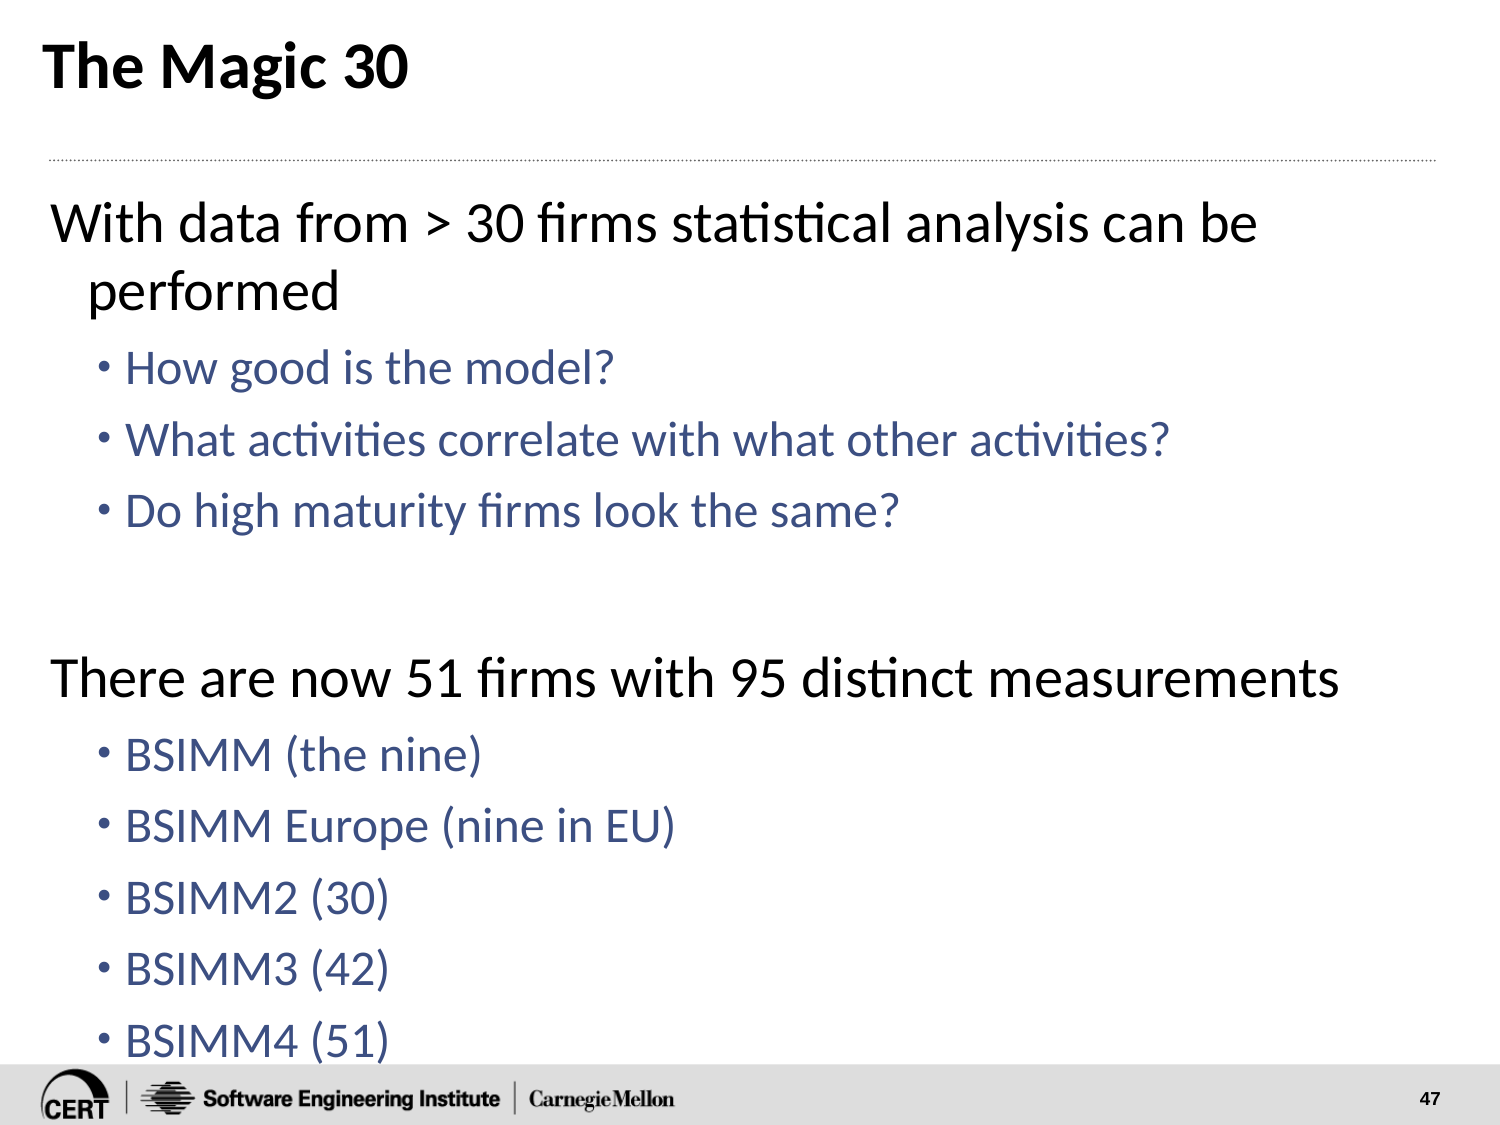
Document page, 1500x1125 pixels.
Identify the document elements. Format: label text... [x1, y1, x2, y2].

picture [24, 1065, 688, 1125]
title The Magic 30 [42, 37, 1434, 155]
list With data from > 30 firms statistical analysis can be performed How good is the model? What activities correlate with what other activities? Do high maturity firms look the same? There are now 51 firms with 95 distinct measurements BSIMM (the nine) BSIMM Europe (nine in EU) BSIMM2 (30) BSIMM3 (42) BSIMM4 (51) [49, 187, 1438, 1001]
